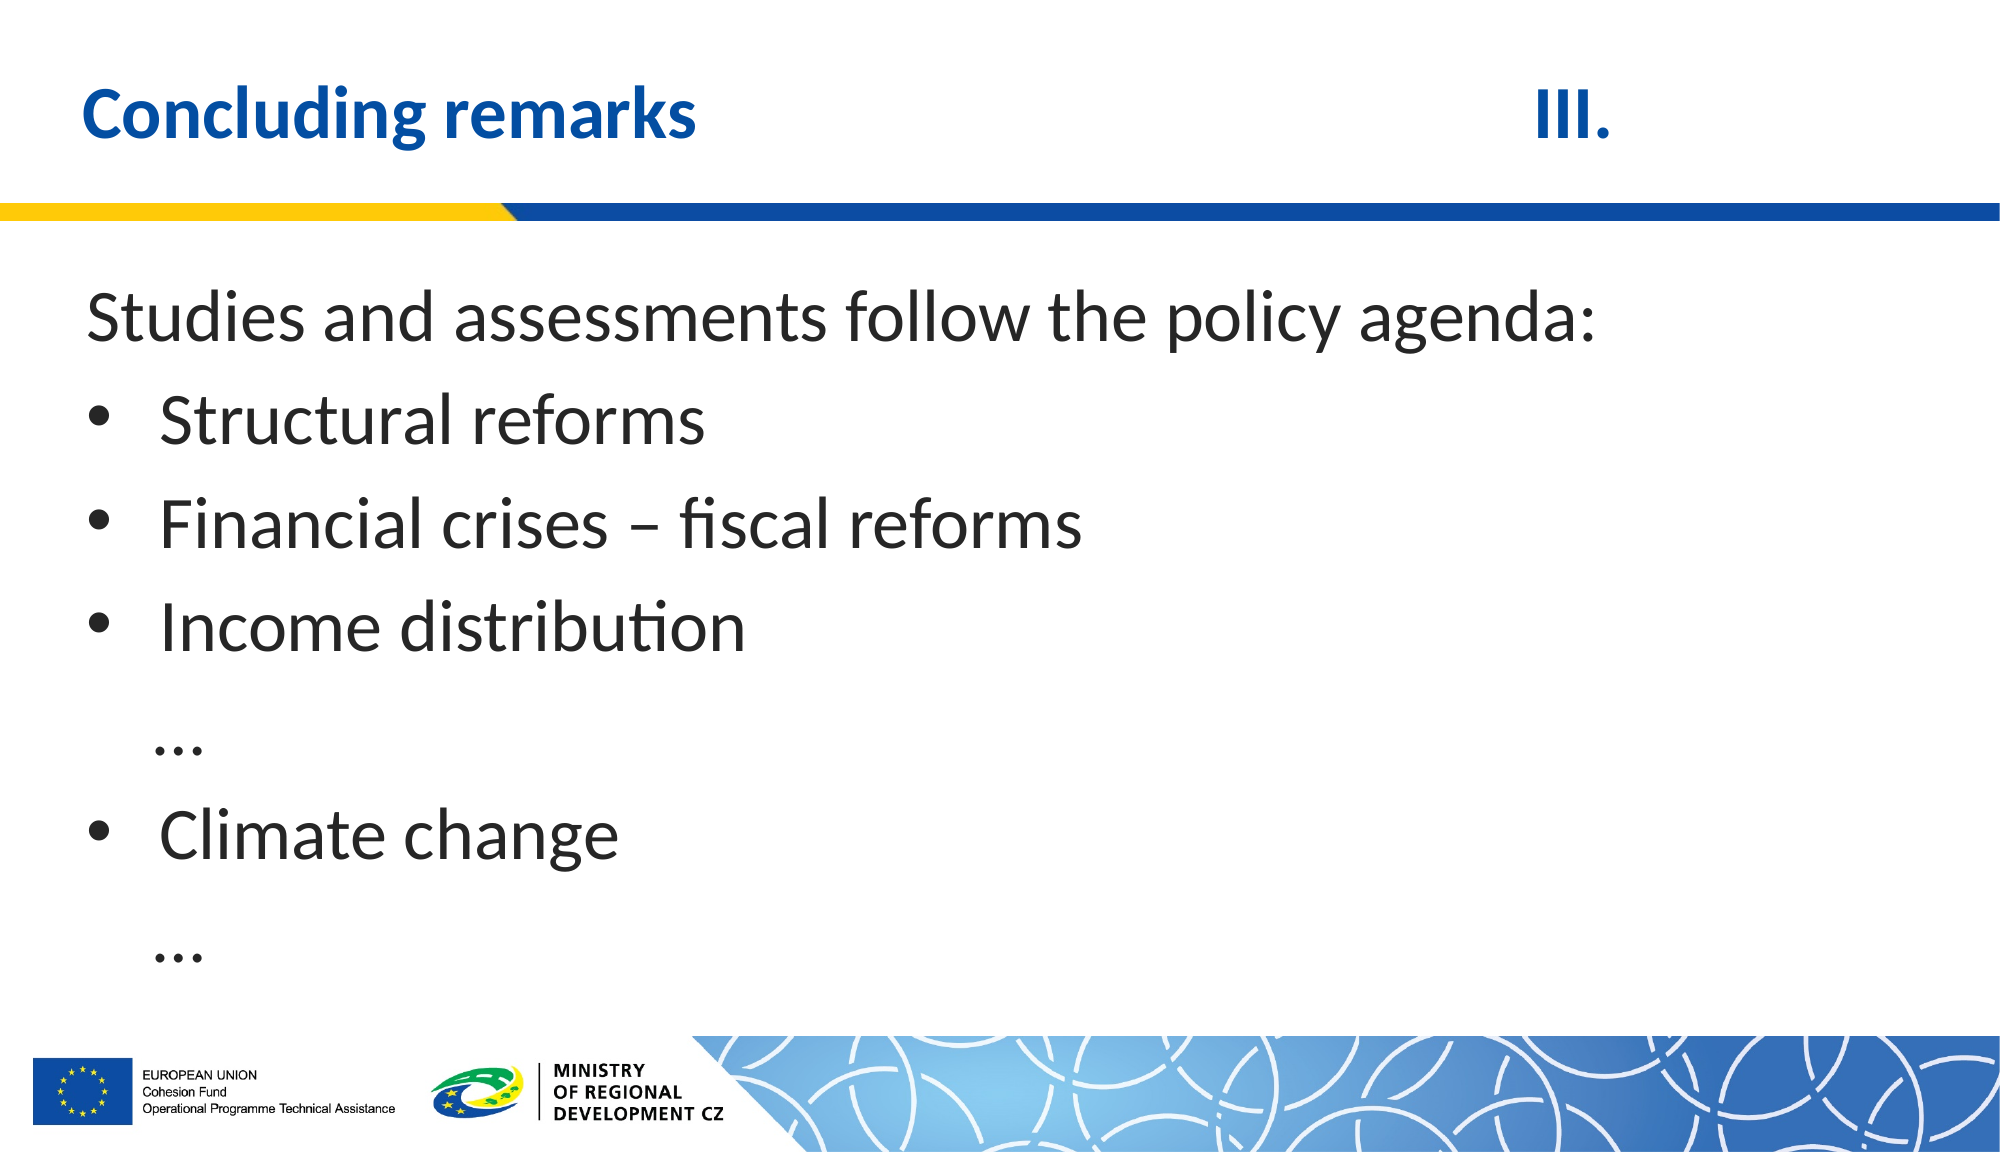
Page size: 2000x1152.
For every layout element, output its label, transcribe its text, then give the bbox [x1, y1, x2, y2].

picture [0, 203, 2000, 221]
picture [0, 1036, 2000, 1152]
title Concluding remarks III. [61, 32, 1976, 185]
list Studies and assessments follow the policy agenda: Structural reforms Financial crises – fiscal reforms Income distribution … Climate change … [66, 257, 1981, 990]
